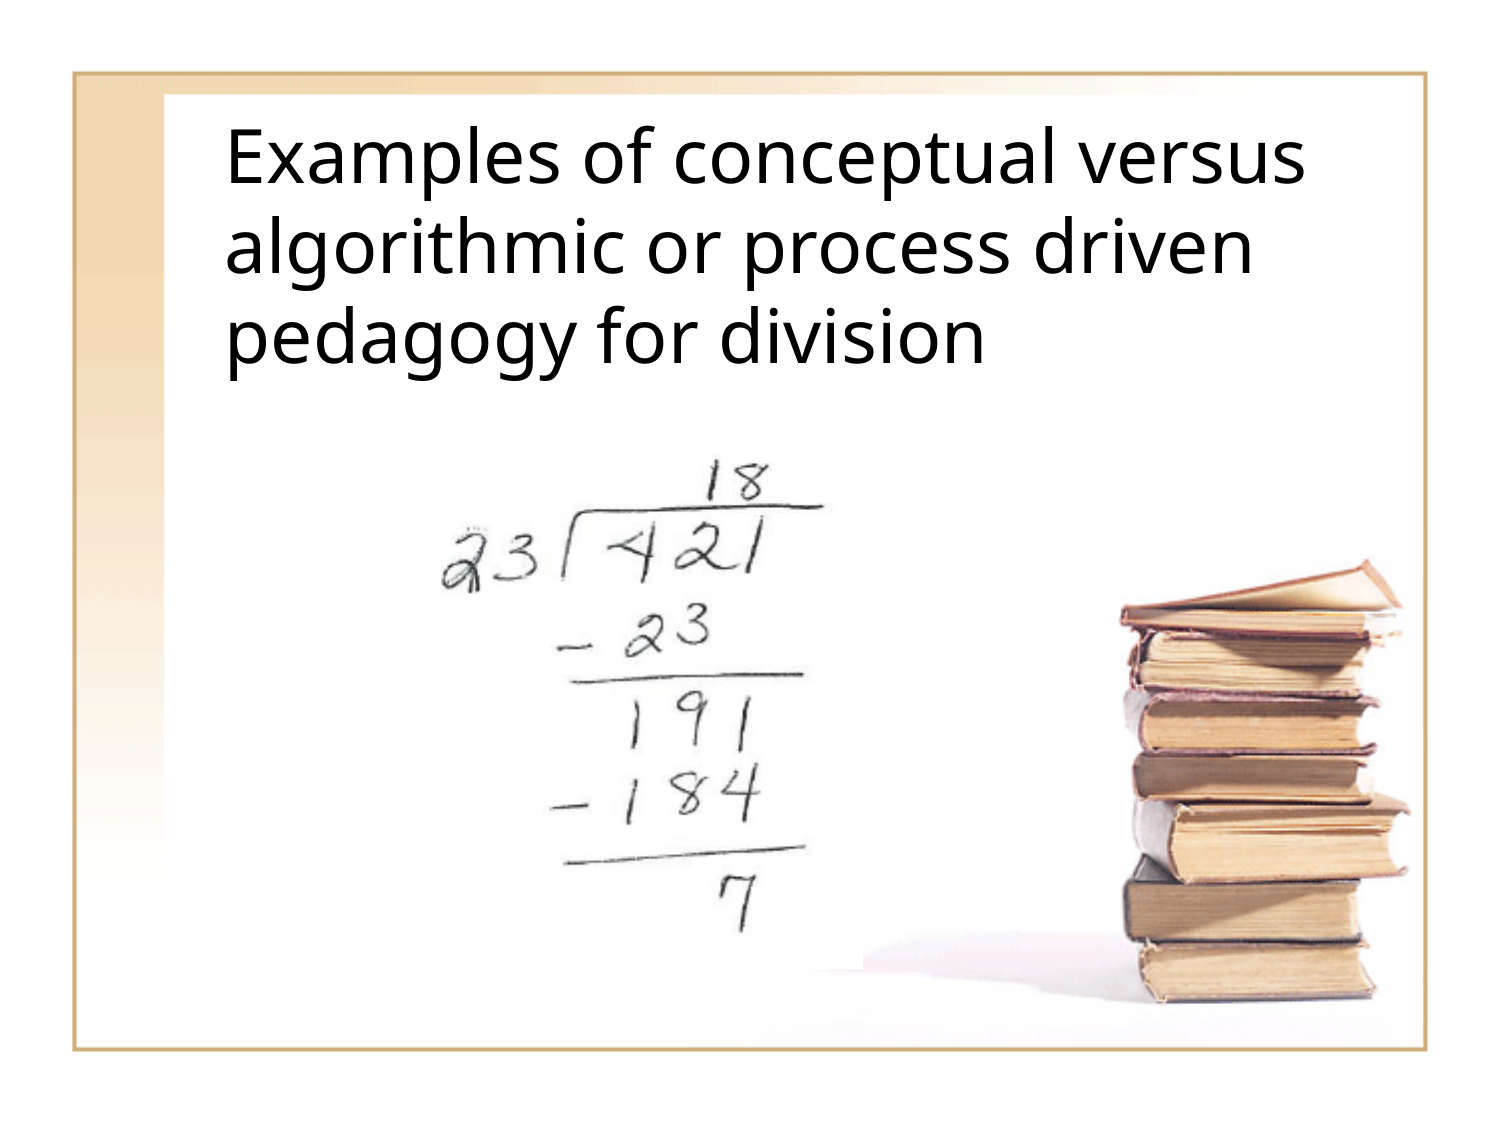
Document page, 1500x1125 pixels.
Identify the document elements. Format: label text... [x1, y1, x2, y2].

picture [0, 0, 1500, 1125]
title Examples of conceptual versus algorithmic or process driven pedagogy for division [209, 112, 1373, 375]
